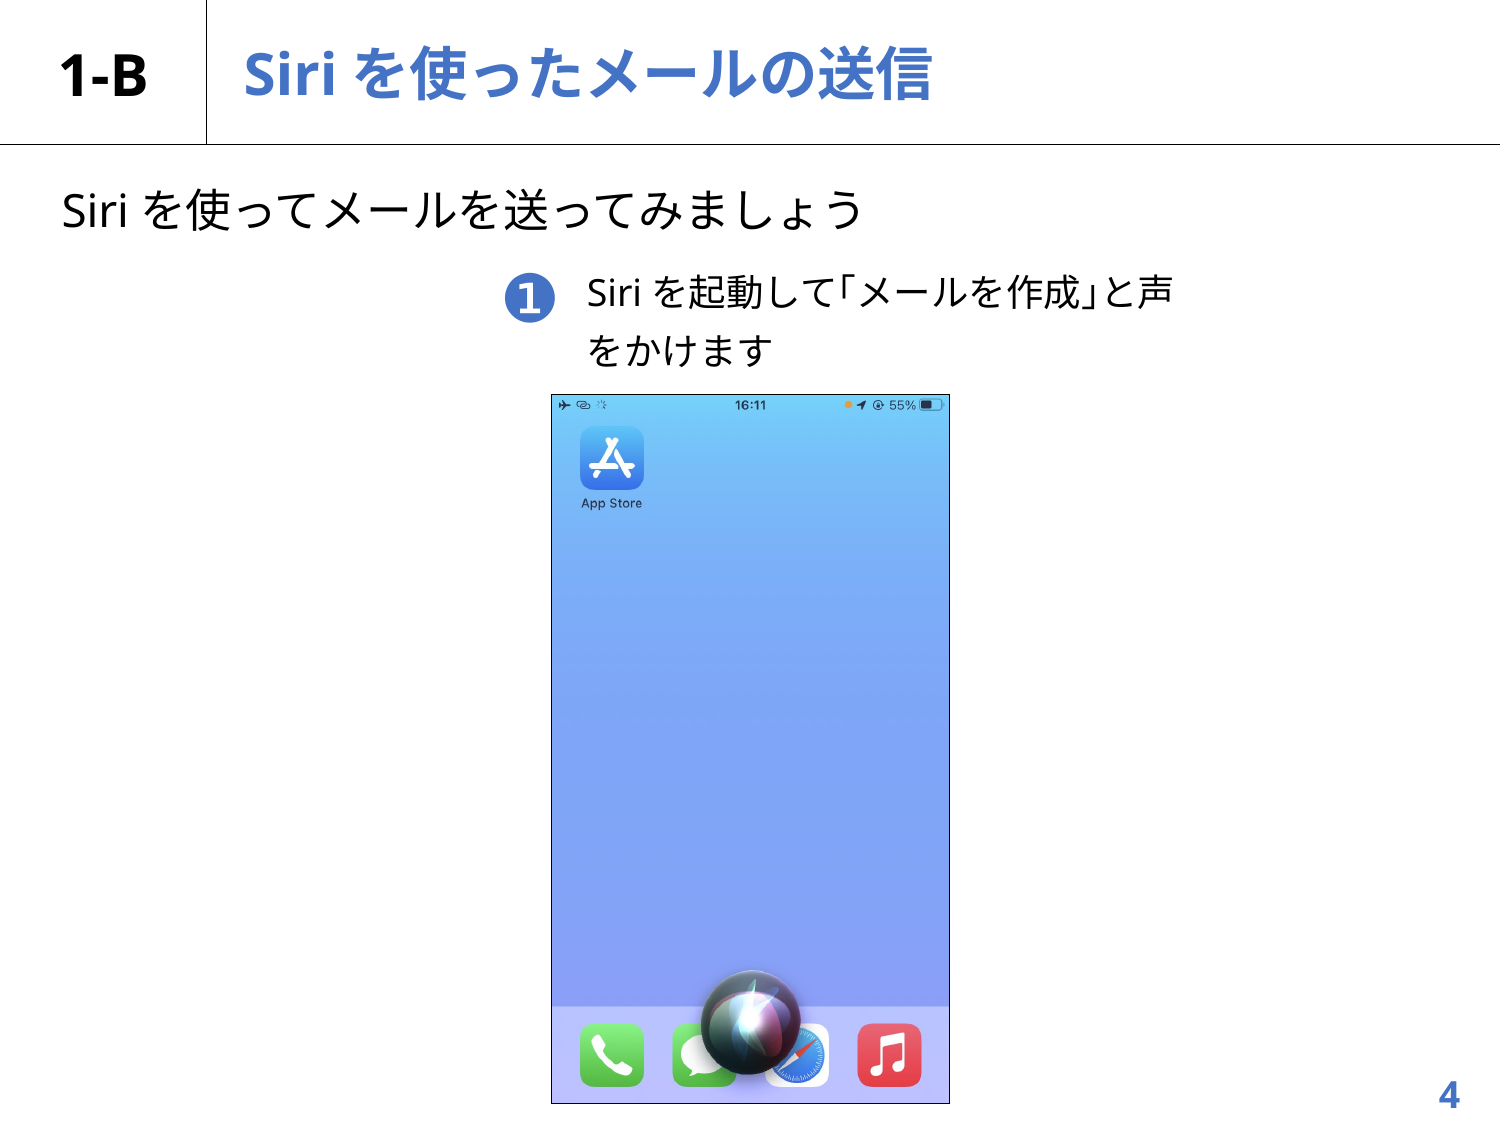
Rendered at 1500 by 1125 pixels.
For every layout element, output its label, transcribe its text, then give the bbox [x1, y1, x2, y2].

picture [551, 394, 950, 1104]
text_box 4 [1399, 1063, 1500, 1123]
text_box 1-B [0, 0, 207, 147]
text_box ❶ [486, 248, 563, 343]
title Siriを使ったメールの送信 [228, 36, 1472, 116]
text_box Siriを起動して｢メールを作成｣と声をかけます [571, 248, 1191, 381]
text_box Siriを使ってメールを送ってみましょう [46, 180, 1500, 274]
